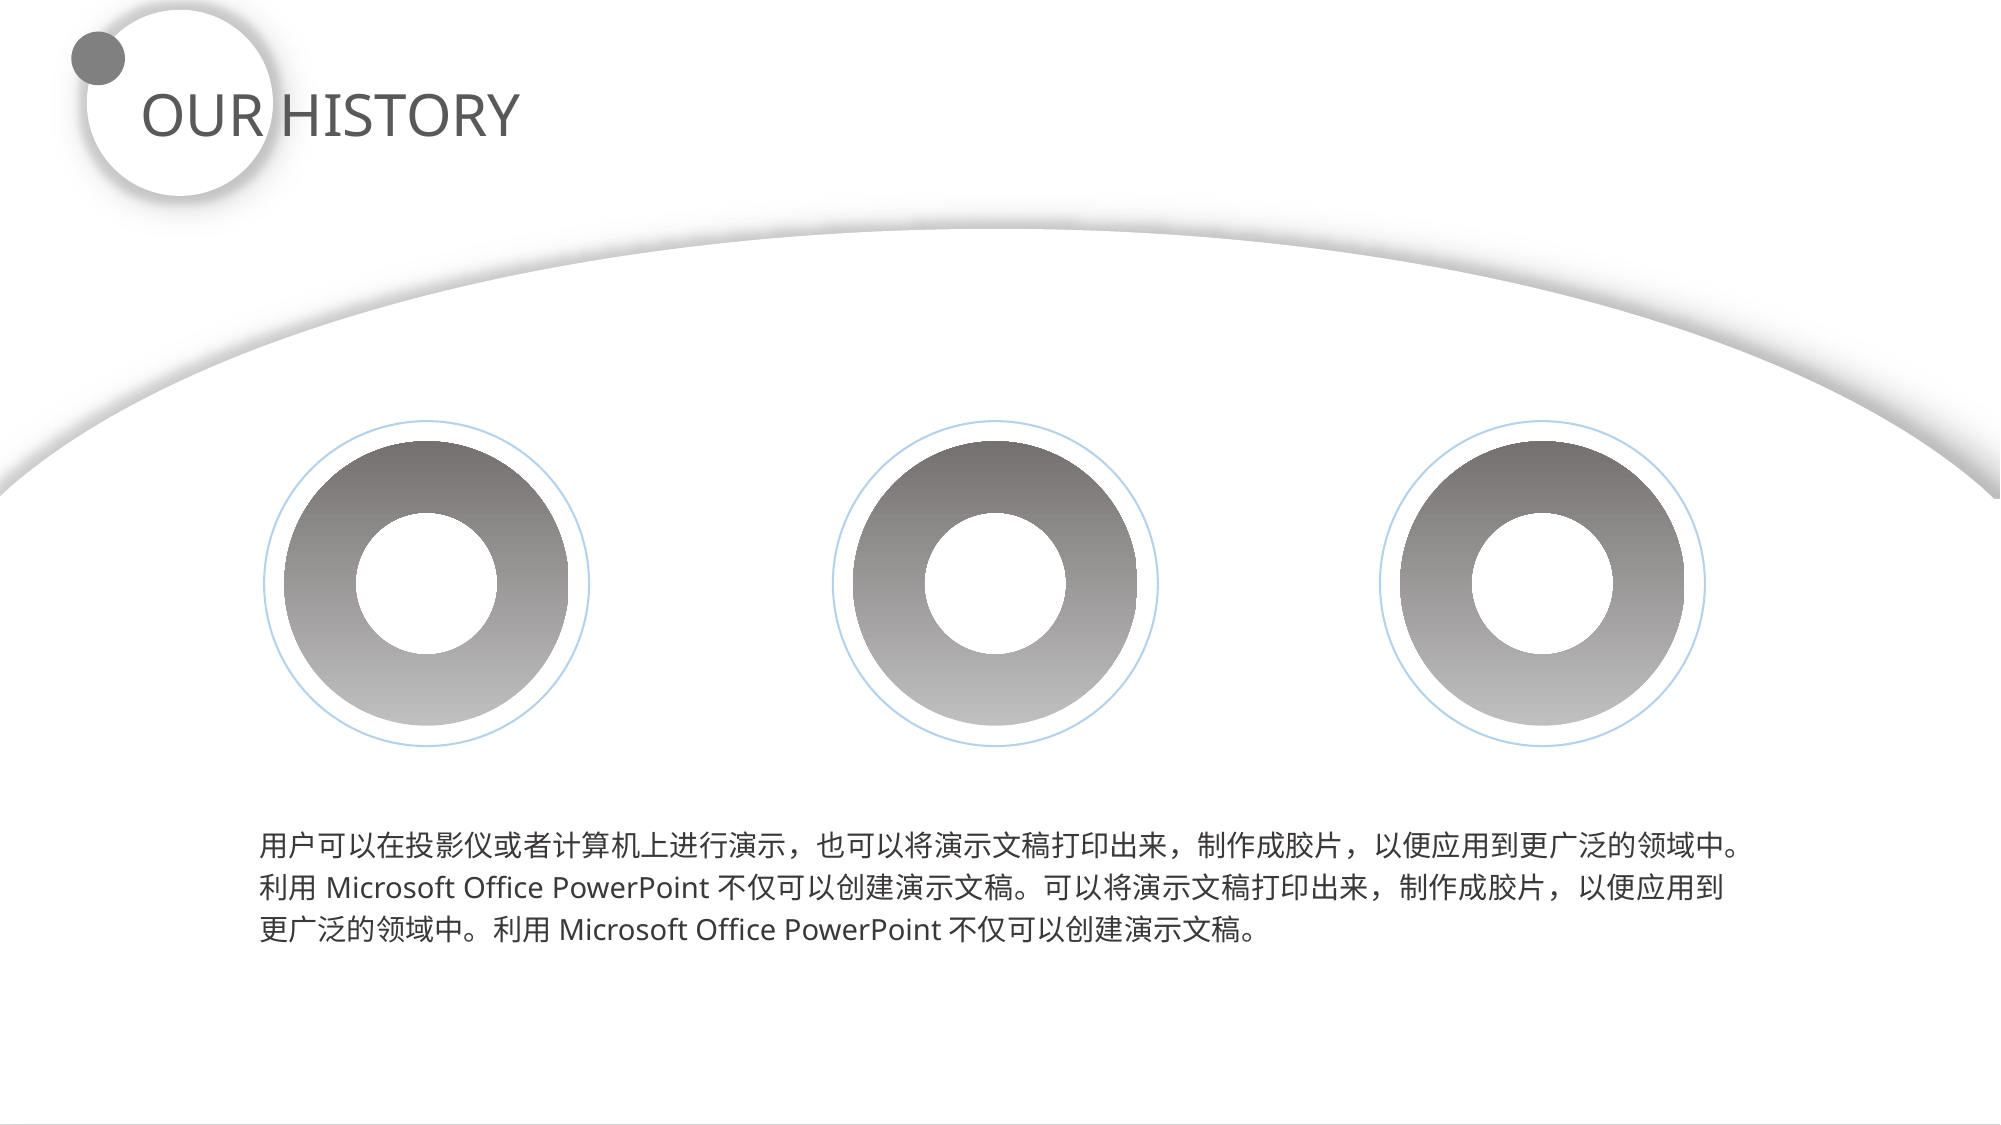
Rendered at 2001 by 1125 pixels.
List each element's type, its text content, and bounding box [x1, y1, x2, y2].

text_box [61, 3, 275, 190]
text_box [831, 420, 1159, 748]
text_box [1378, 420, 1706, 748]
text_box [0, 227, 2000, 1125]
text_box [263, 420, 591, 748]
text_box OUR HISTORY [275, 78, 608, 149]
text_box 用户可以在投影仪或者计算机上进行演示，也可以将演示文稿打印出来，制作成胶片，以便应用到更广泛的领域中。利用Microsoft Office PowerPoint不仅可以创建演示文稿。可以将演示文稿打印出来，制作成胶片，以便应用到更广泛的领域中。利用Microsoft Office PowerPoint不仅可以创建演示文稿。 [244, 813, 1741, 954]
